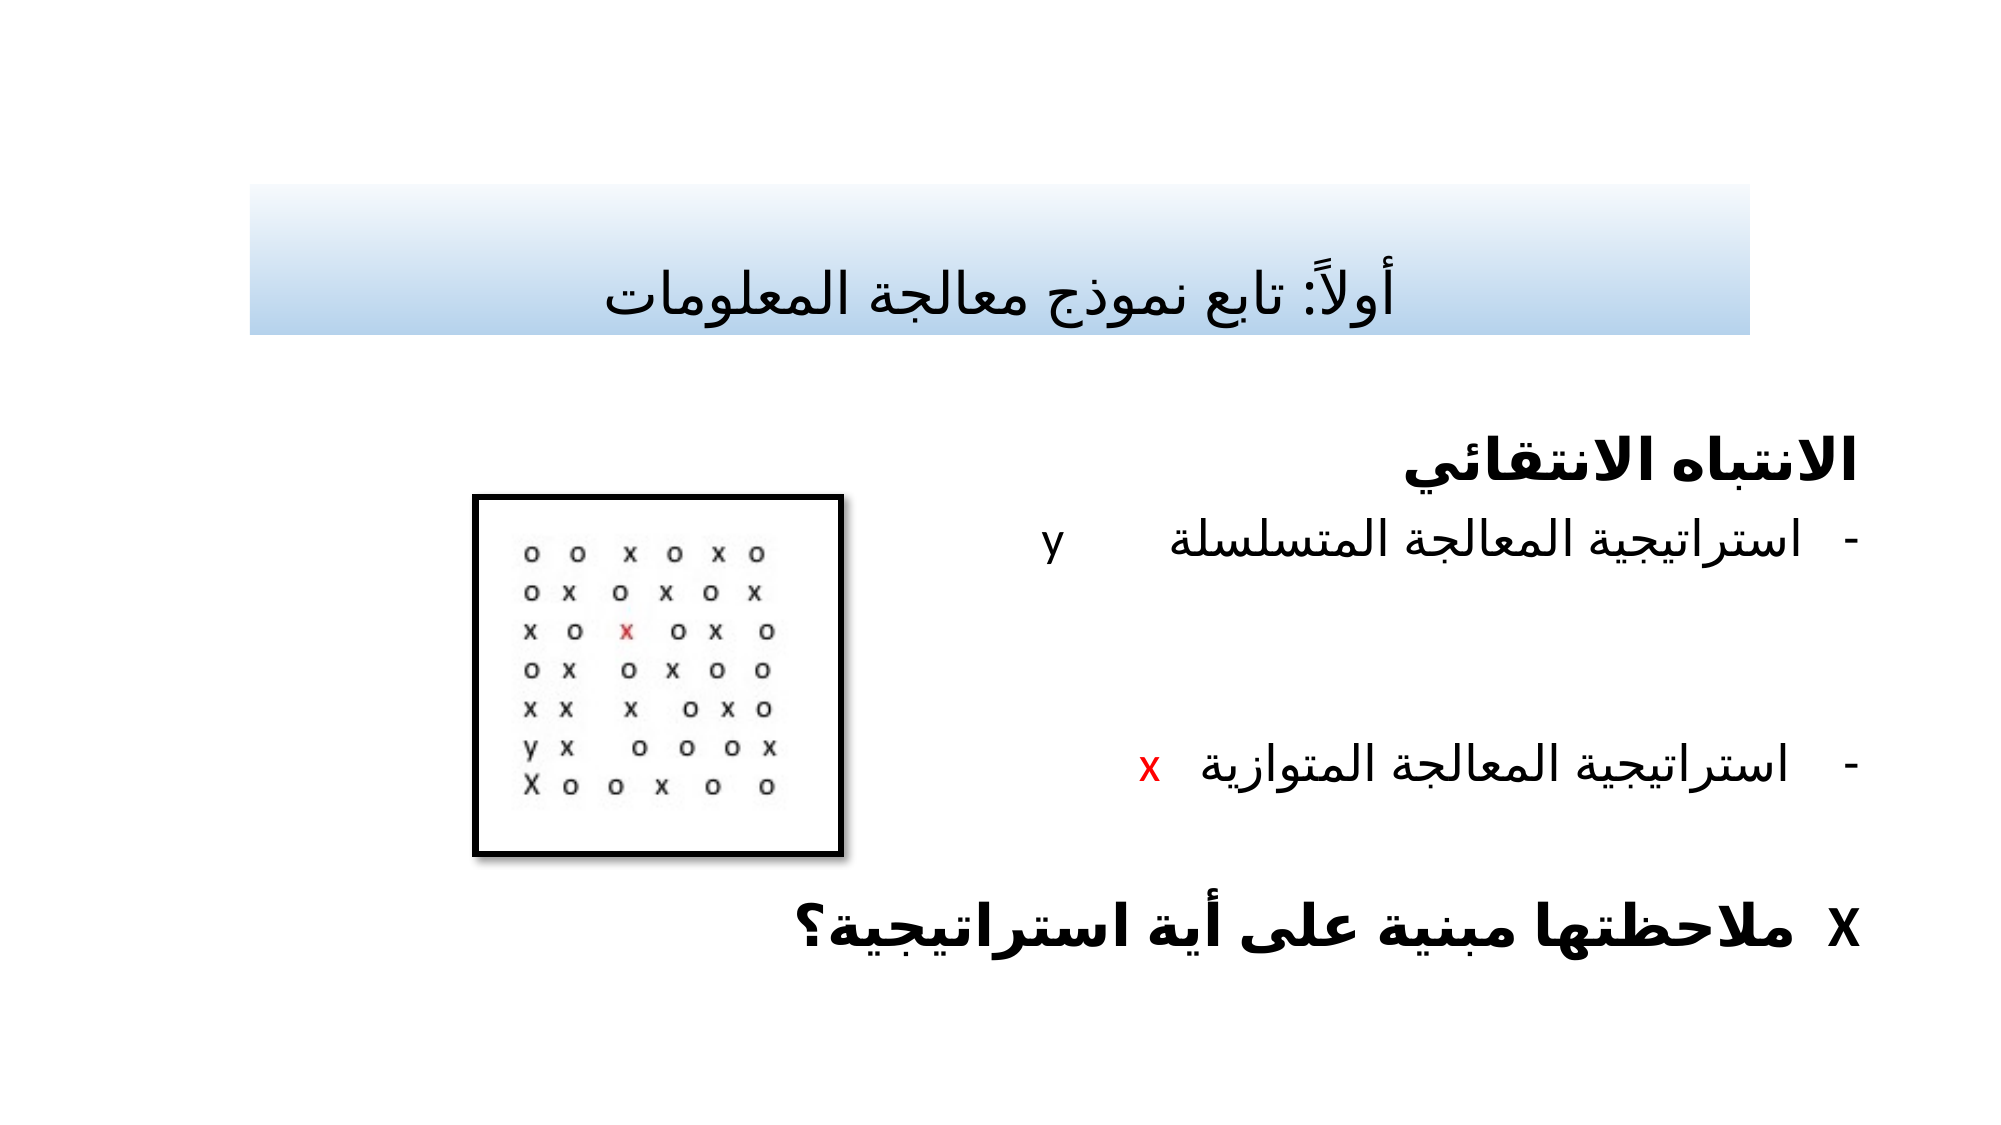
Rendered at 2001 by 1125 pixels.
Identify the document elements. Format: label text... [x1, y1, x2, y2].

title أولاً: تابع نموذج معالجة المعلومات [249, 184, 1750, 335]
subtitle الانتباه الانتقائي استراتيجية المعالجة المتسلسلة y استراتيجية المعالجة المتوازية x X ملاحظتها مبنية على أية استراتيجية؟ [117, 422, 1875, 1076]
picture [478, 499, 838, 851]
